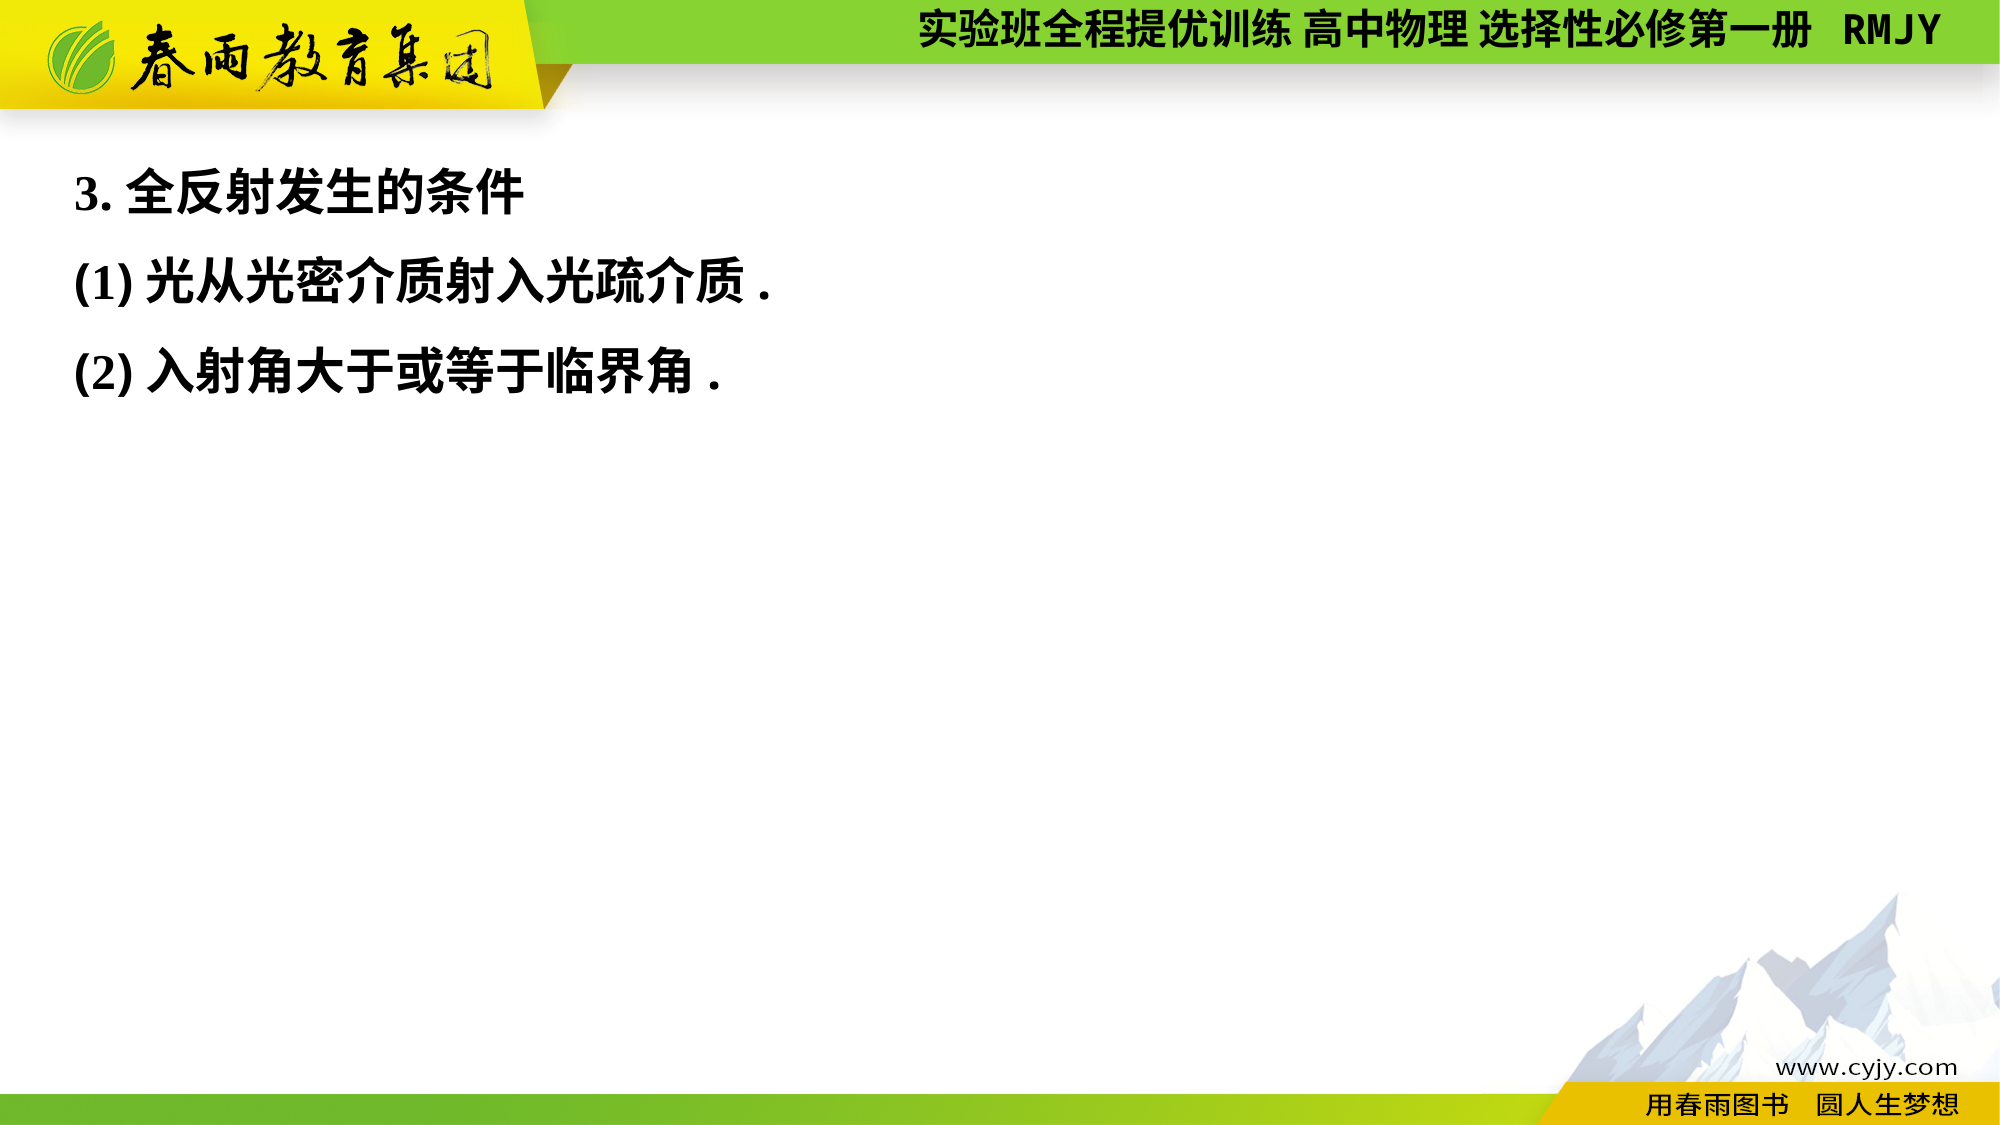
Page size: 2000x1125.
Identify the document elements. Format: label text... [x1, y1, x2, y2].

picture [0, 0, 2000, 1125]
list 3.全反射发生的条件 (1)光从光密介质射入光疏介质. (2)入射角大于或等于临界角. [59, 122, 1944, 399]
